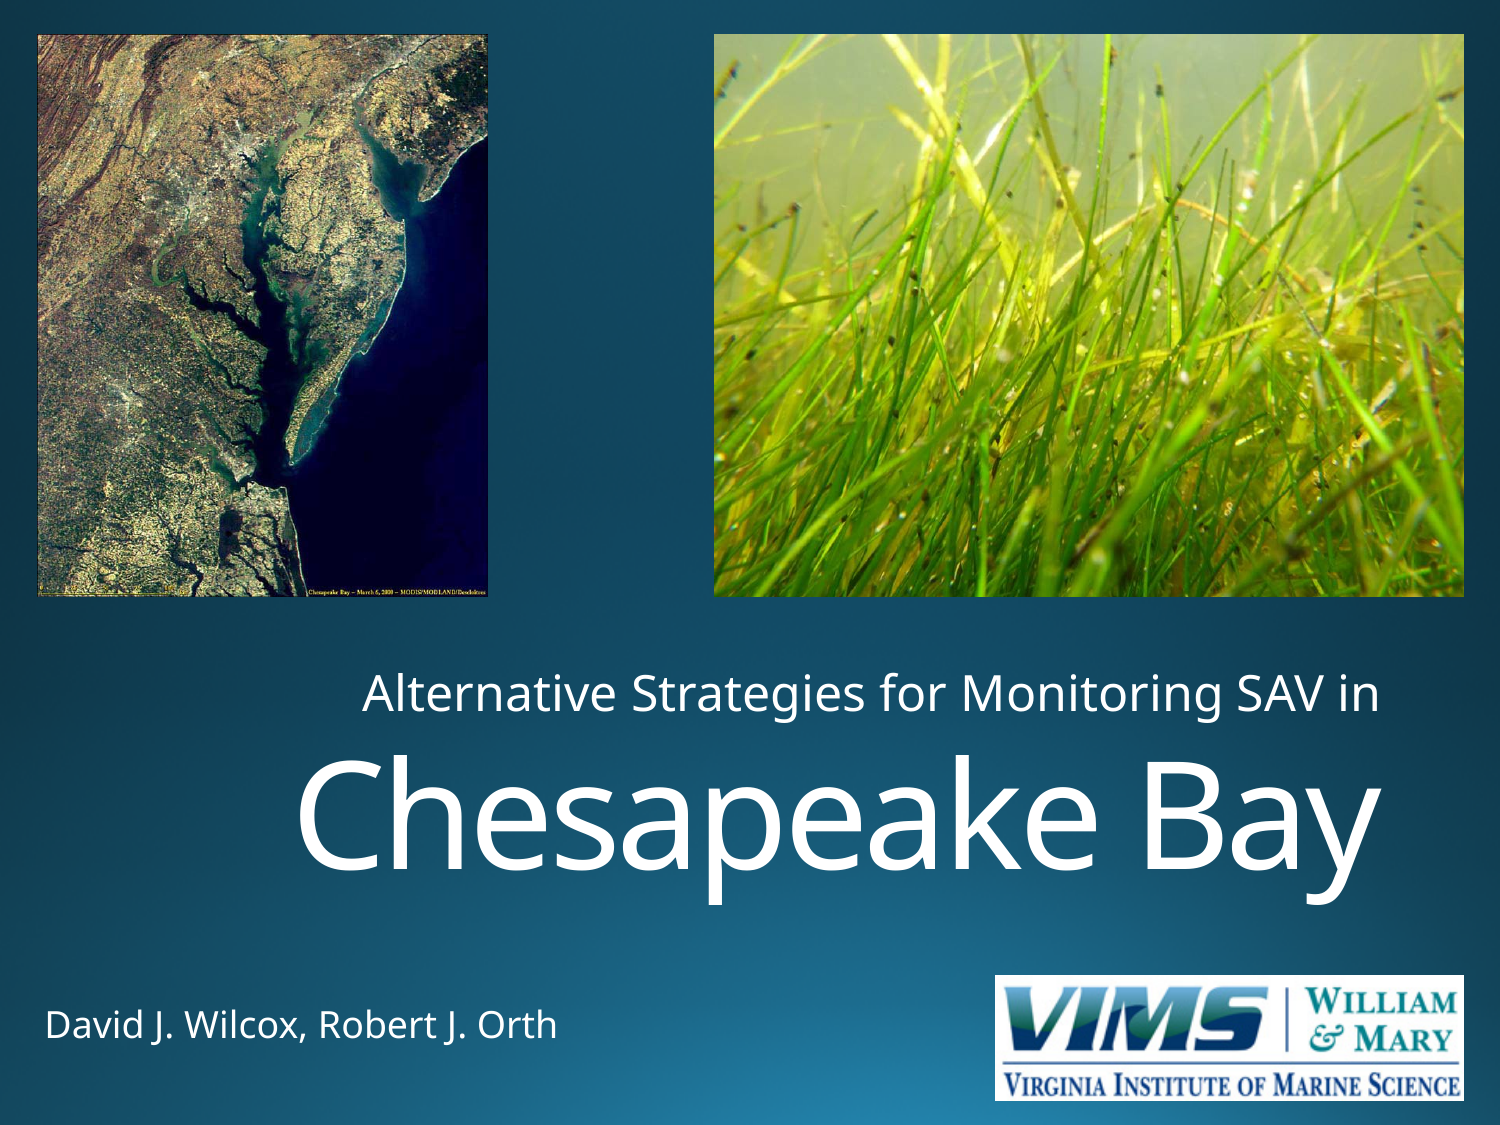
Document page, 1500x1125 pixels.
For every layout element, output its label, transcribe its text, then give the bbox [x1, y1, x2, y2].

title Chesapeake Bay [271, 732, 1397, 929]
subtitle Alternative Strategies for Monitoring SAV in [271, 628, 1397, 730]
text_box David J. Wilcox, Robert J. Orth [29, 994, 683, 1054]
picture [0, 0, 1500, 1125]
